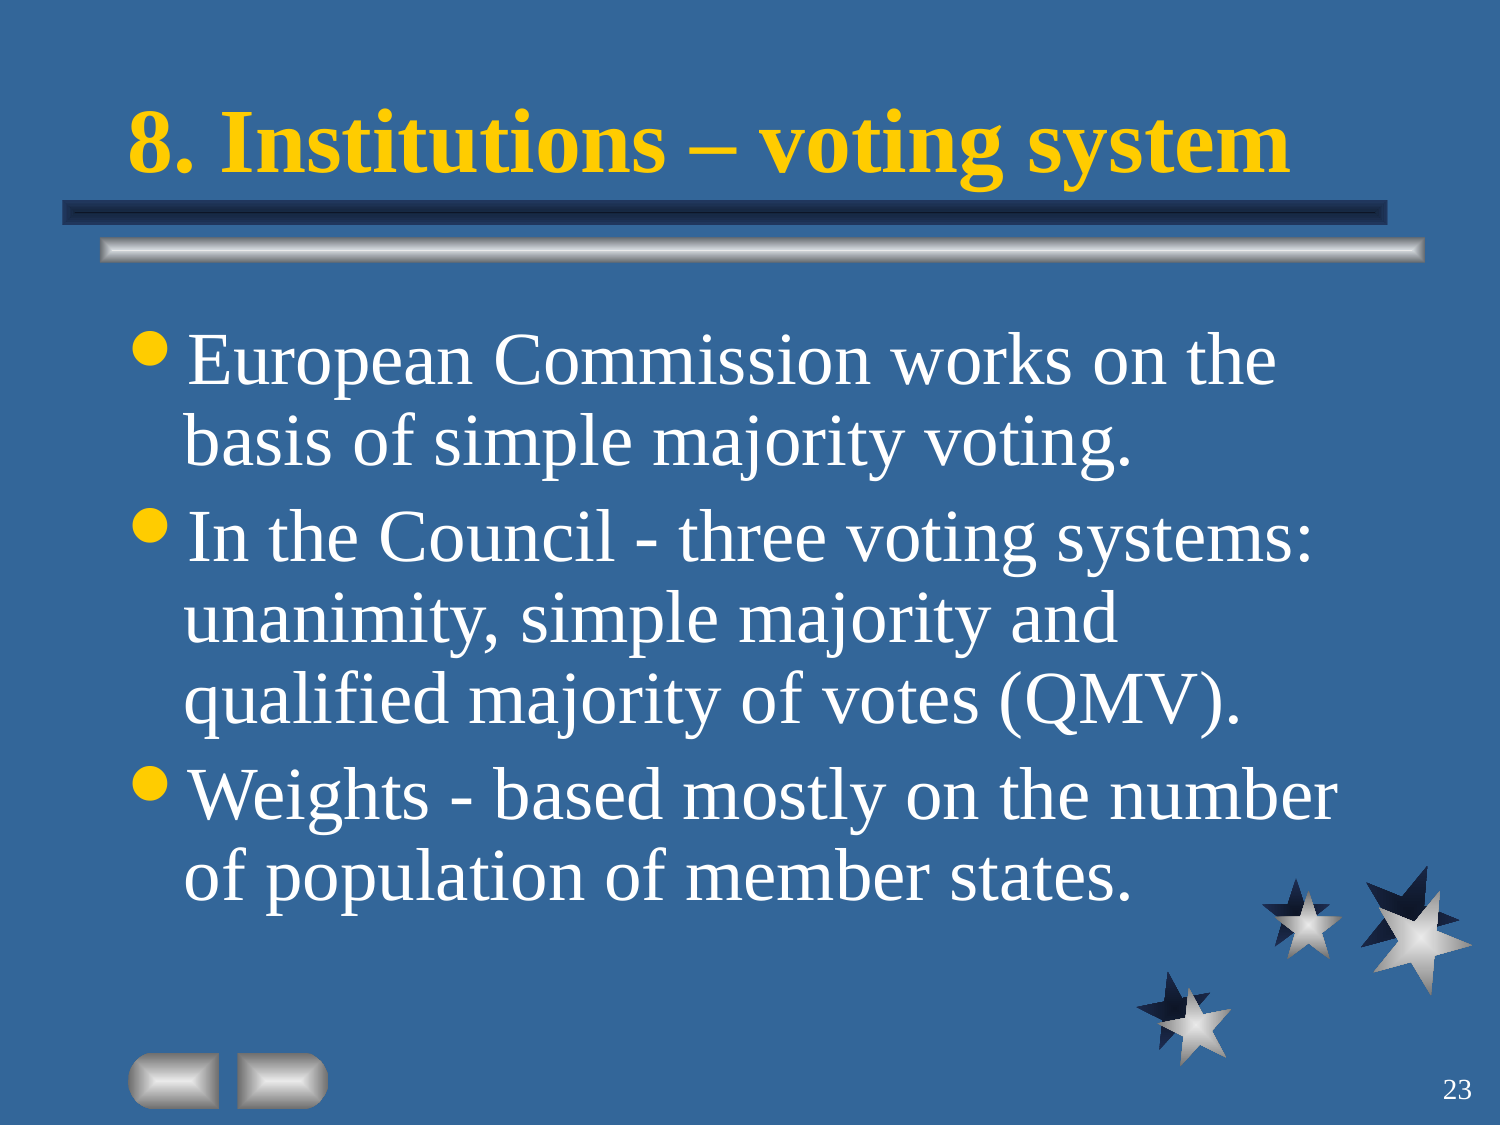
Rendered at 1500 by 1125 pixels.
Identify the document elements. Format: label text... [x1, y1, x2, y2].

title 8. Institutions – voting system [112, 0, 1388, 201]
slide_number 23 [1174, 1049, 1488, 1125]
list European Commission works on the basis of simple majority voting. In the Council - three voting systems: unanimity, simple majority and qualified majority of votes (QMV). Weights - based mostly on the number of population of member states. [112, 312, 1388, 988]
